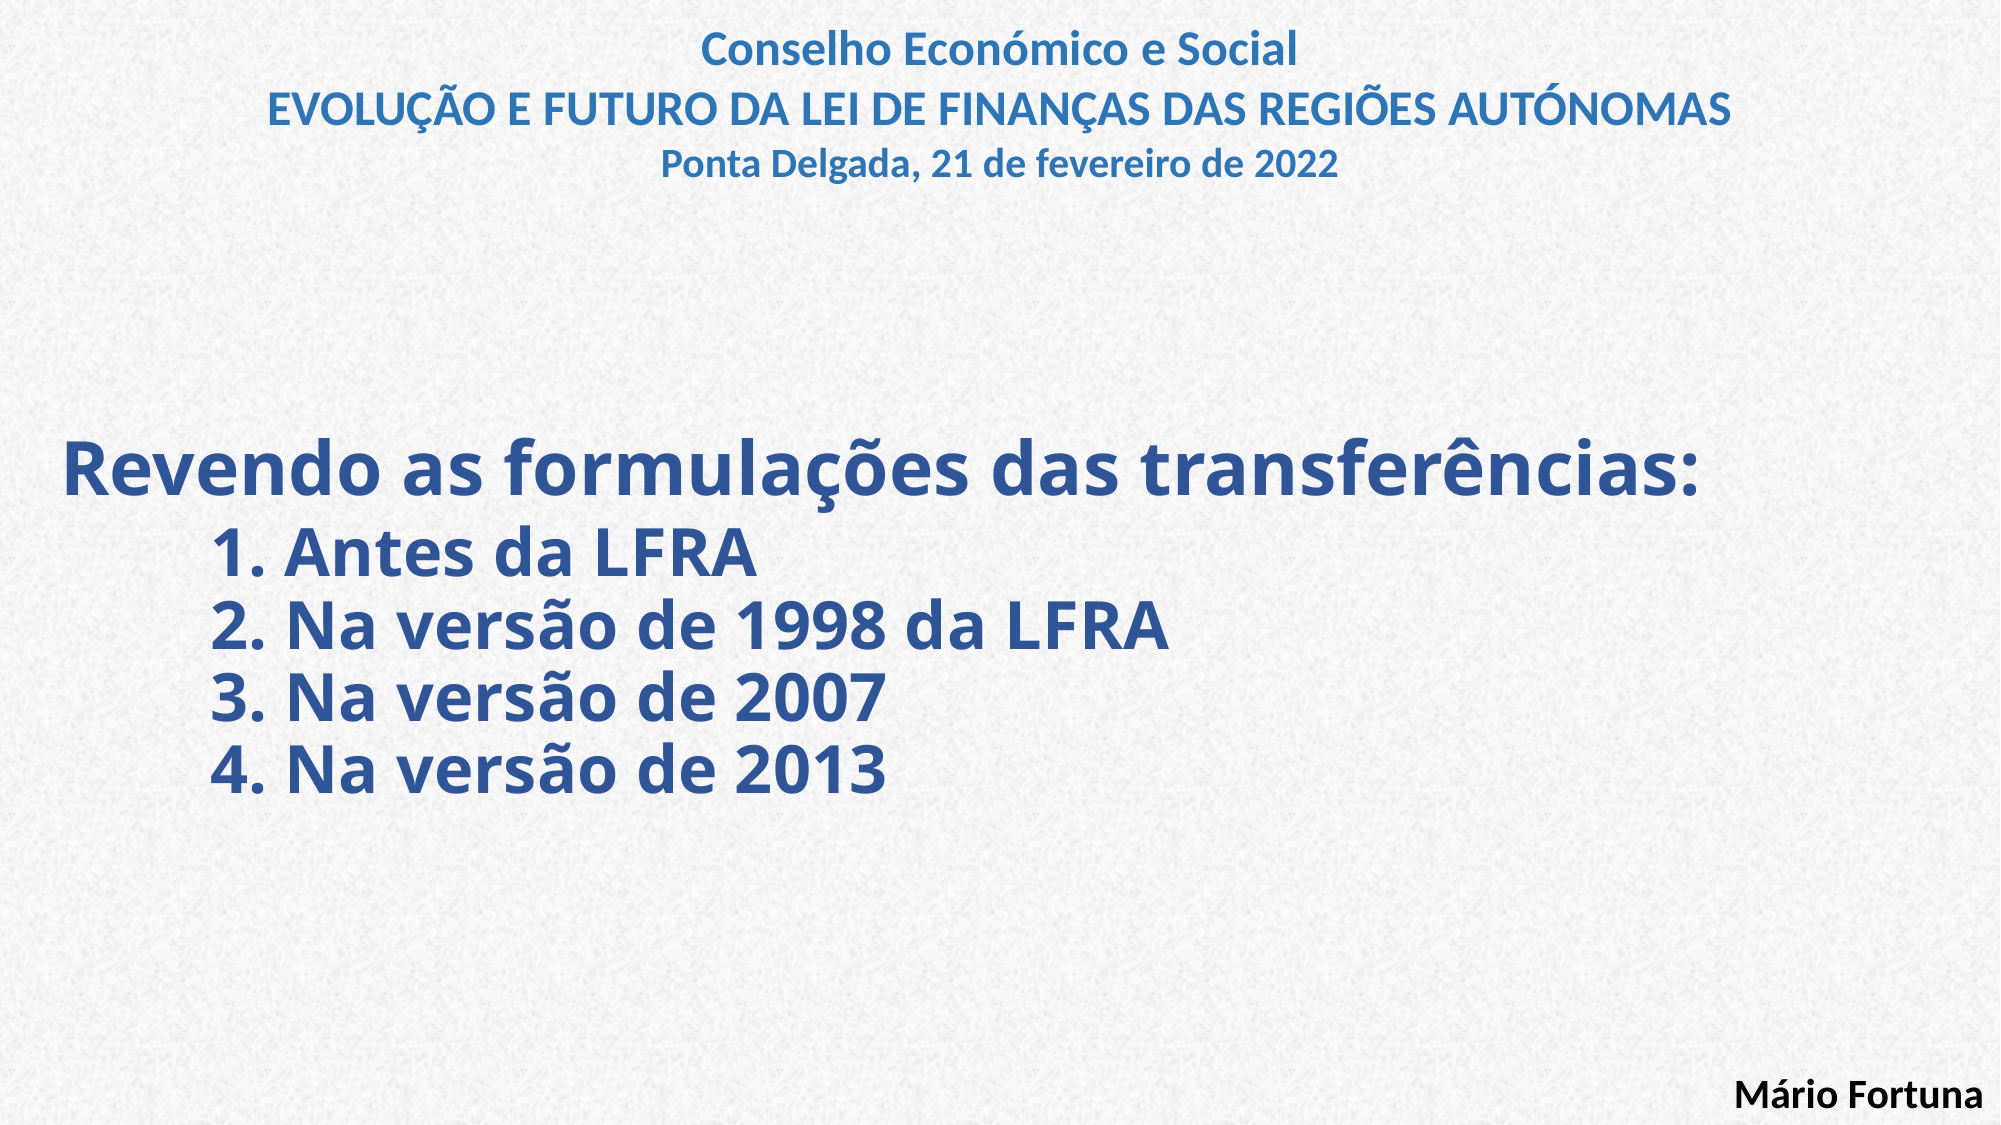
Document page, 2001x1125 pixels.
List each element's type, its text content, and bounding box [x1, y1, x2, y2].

text_box Conselho Económico e Social EVOLUÇÃO E FUTURO DA LEI DE FINANÇAS DAS REGIÕES AUTÓNOMAS Ponta Delgada, 21 de fevereiro de 2022 [0, 8, 2000, 194]
title Revendo as formulações das transferências: 1. Antes da LFRA 2. Na versão de 1998 da LFRA 3. Na versão de 2007 4. Na versão de 2013 [45, 195, 1981, 816]
text_box Mário Fortuna [1719, 1059, 1999, 1125]
